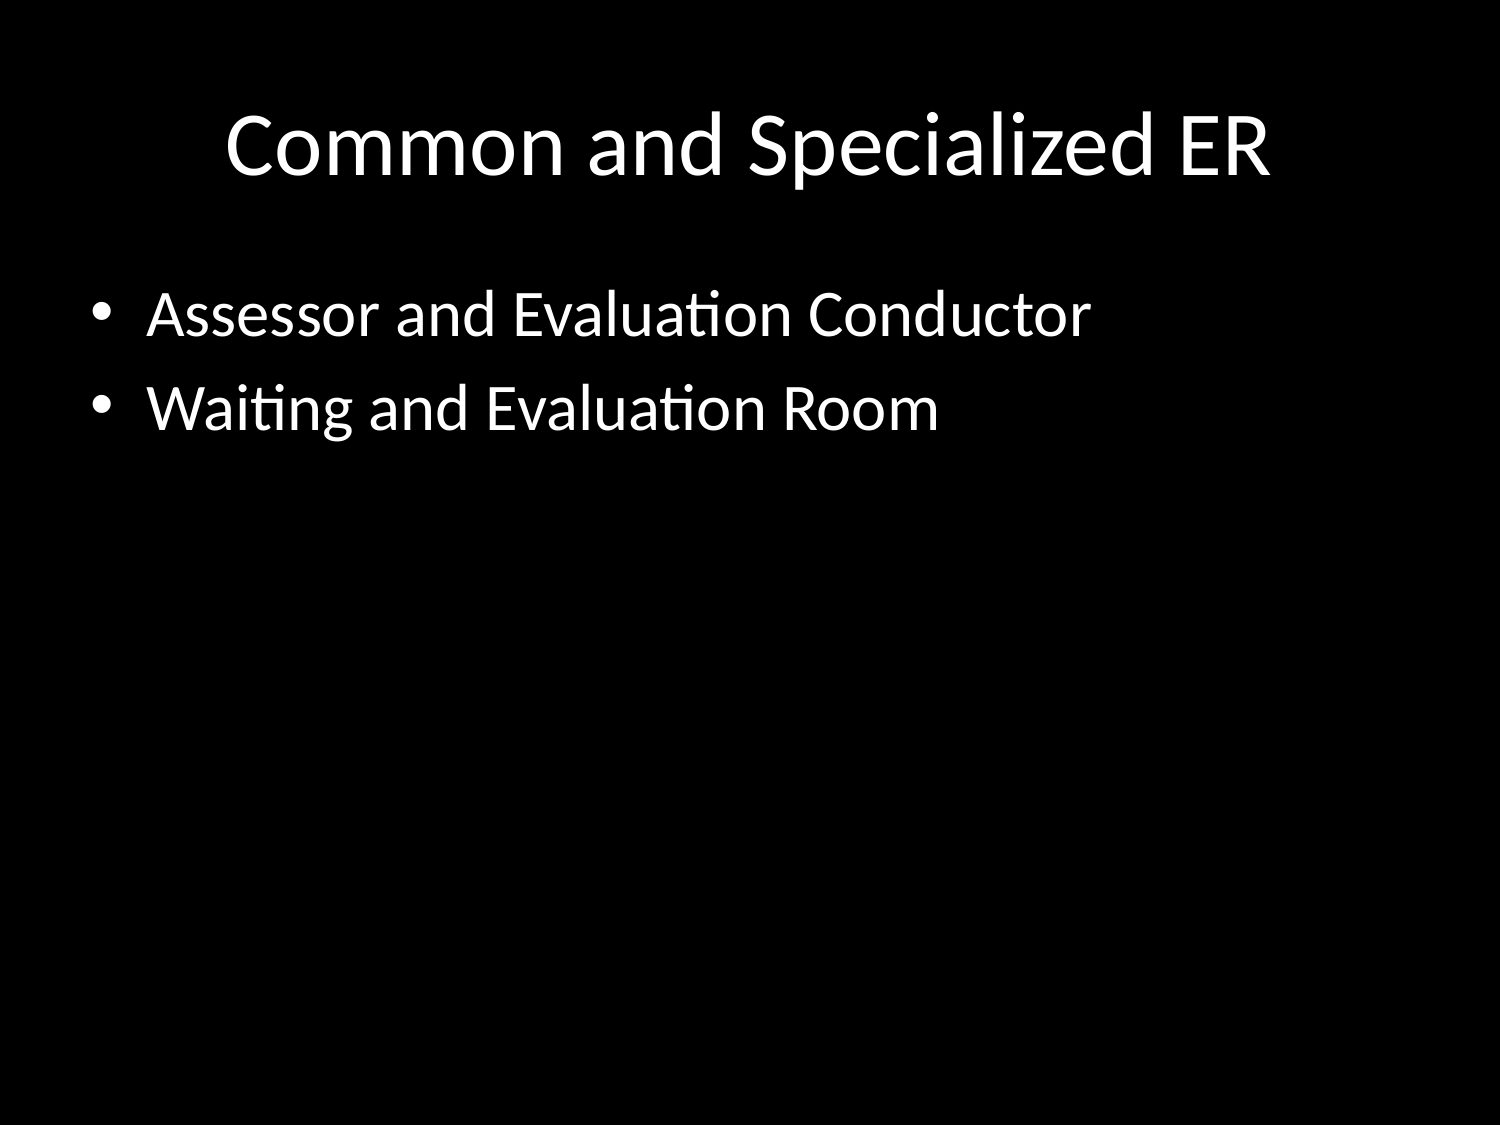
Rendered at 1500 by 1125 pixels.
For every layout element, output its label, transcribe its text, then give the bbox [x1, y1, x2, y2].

list Assessor and Evaluation Conductor Waiting and Evaluation Room [75, 262, 1425, 1005]
title Common and Specialized ER [75, 45, 1425, 233]
